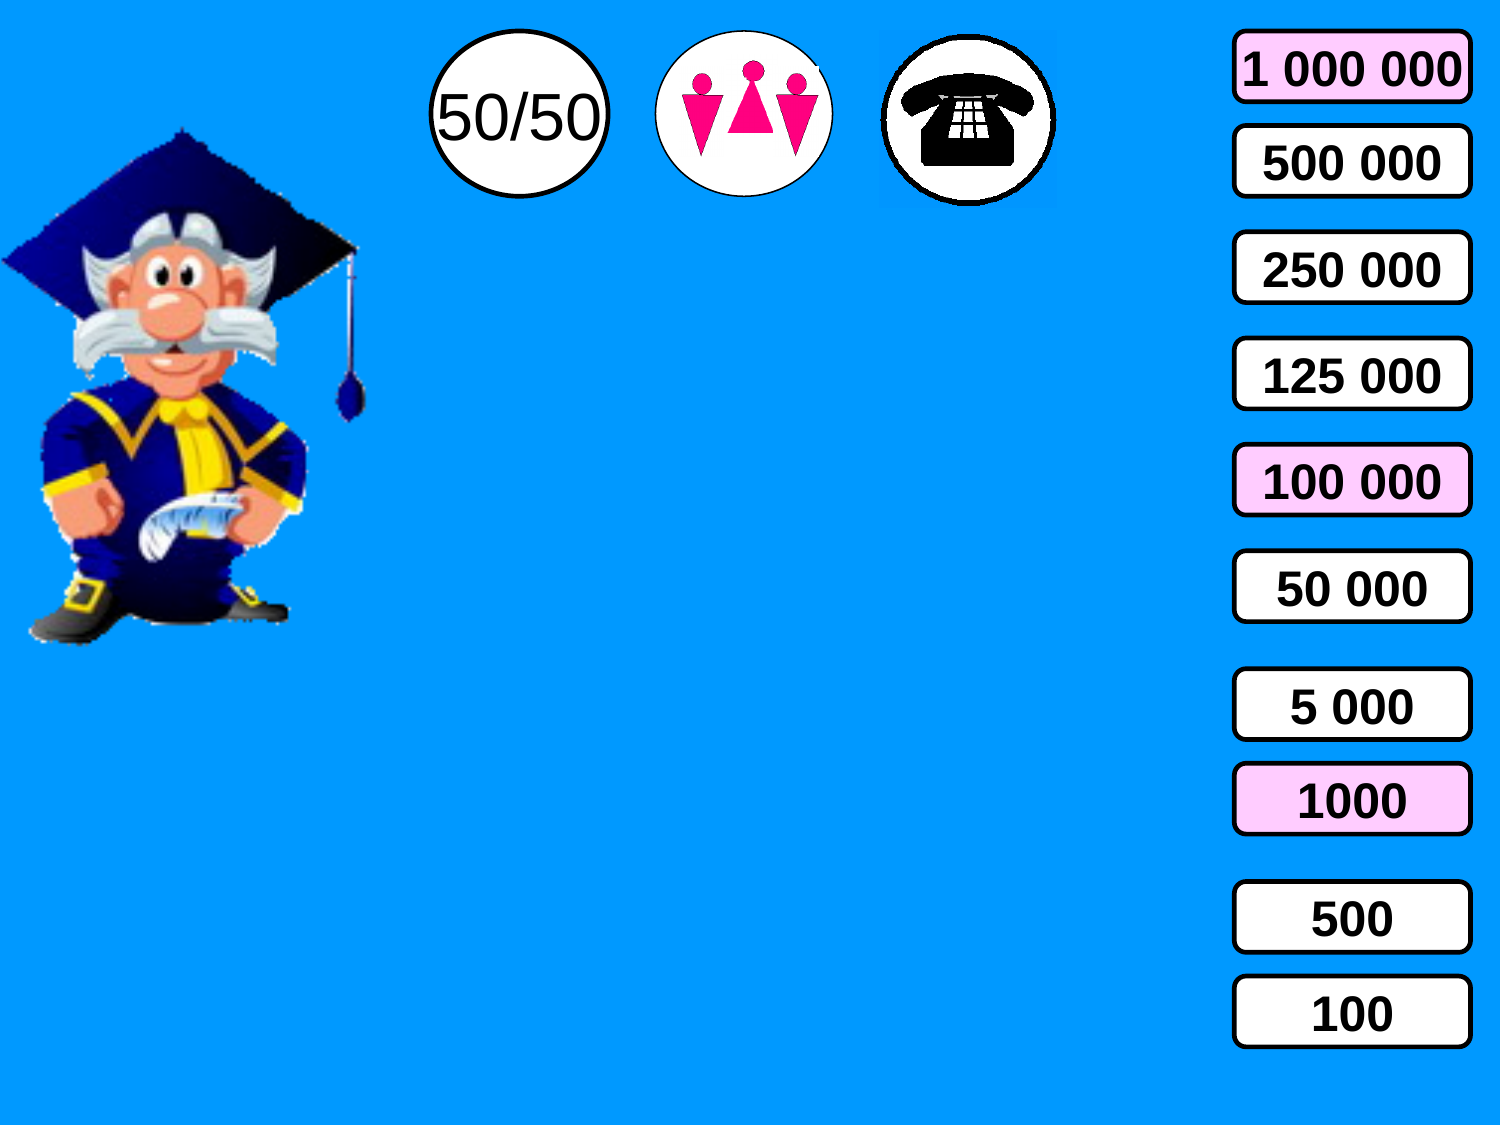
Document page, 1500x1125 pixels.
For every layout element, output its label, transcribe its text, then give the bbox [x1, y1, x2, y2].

text_box 500 [1234, 881, 1471, 953]
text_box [655, 30, 833, 197]
text_box 100 000 [1234, 444, 1471, 516]
picture [879, 30, 1058, 208]
text_box 125 000 [1234, 337, 1471, 409]
text_box 5 000 [1234, 668, 1471, 740]
text_box 100 [1234, 976, 1471, 1047]
text_box 1000 [1234, 763, 1471, 835]
text_box 50 000 [1234, 550, 1471, 622]
text_box 250 000 [1234, 231, 1471, 303]
picture [0, 113, 408, 653]
text_box 500 000 [1234, 125, 1471, 197]
text_box 1 000 000 [1234, 30, 1471, 102]
text_box 50/50 [430, 30, 609, 197]
